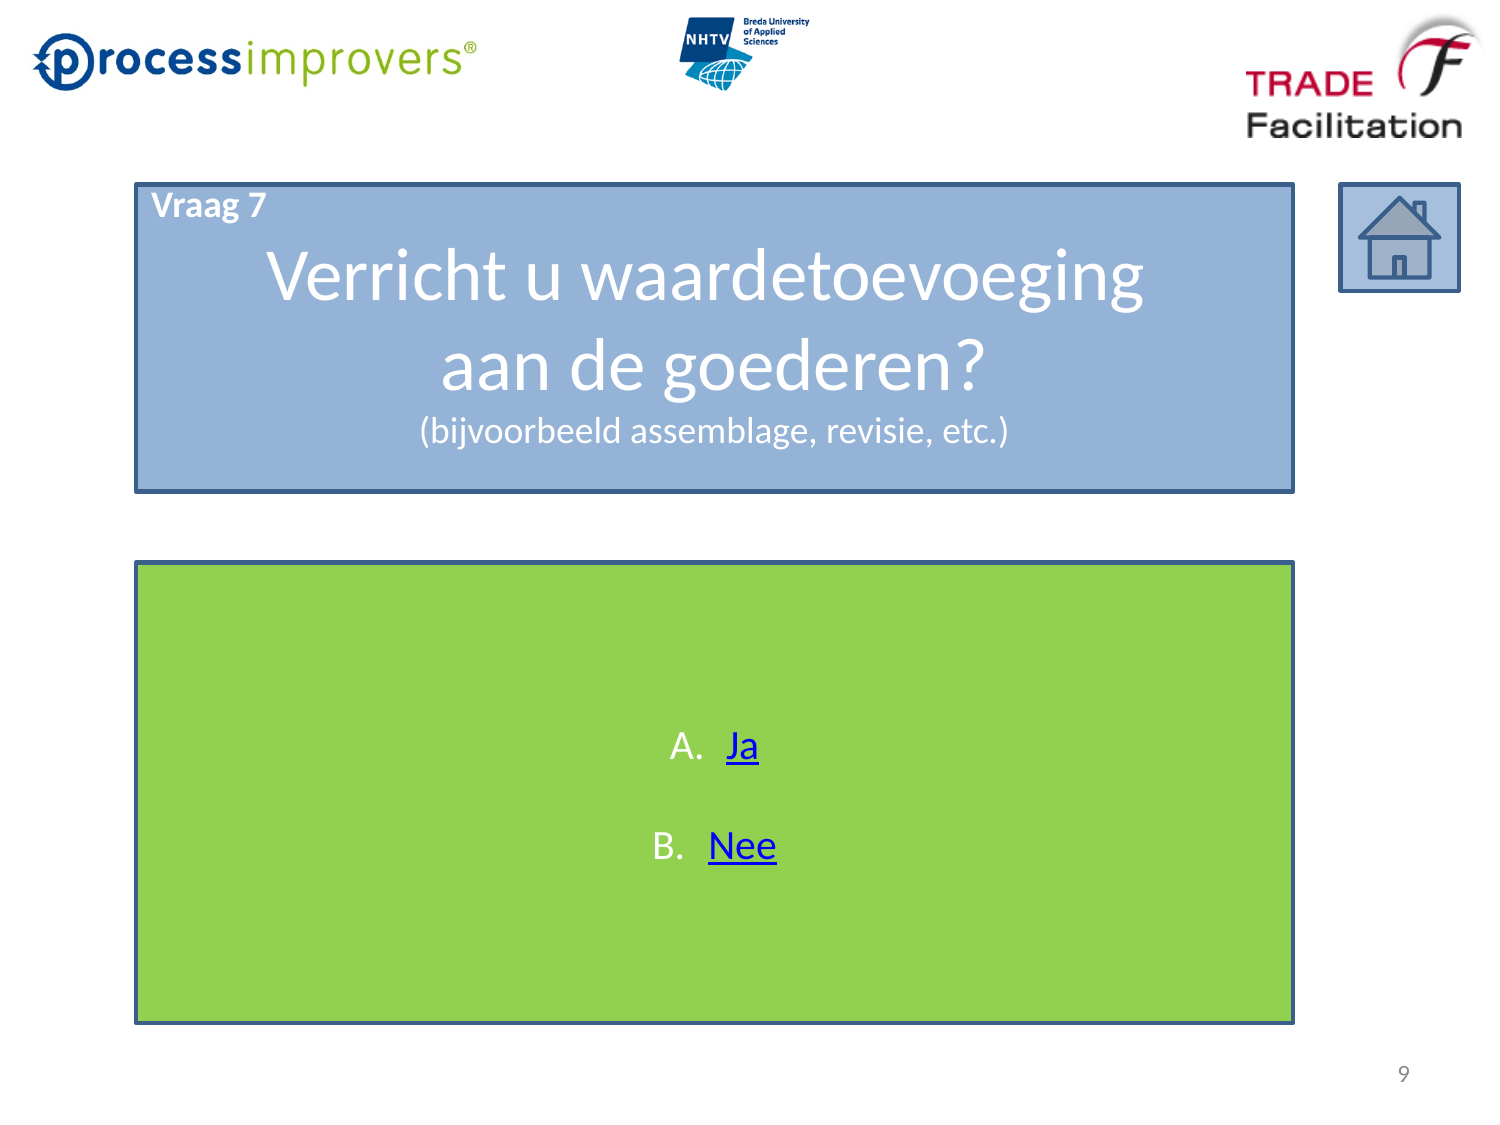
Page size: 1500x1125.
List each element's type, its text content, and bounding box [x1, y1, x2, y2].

text_box [1338, 182, 1461, 293]
text_box Vraag 7 [136, 172, 282, 233]
slide_number 9 [1074, 1042, 1425, 1103]
picture [29, 30, 479, 93]
picture [667, 4, 816, 103]
text_box Verricht u waardetoevoeging aan de goederen? (bijvoorbeeld assemblage, revisie, etc.) [134, 182, 1295, 494]
text_box Ja Nee [134, 560, 1295, 1025]
picture [1246, 10, 1487, 138]
